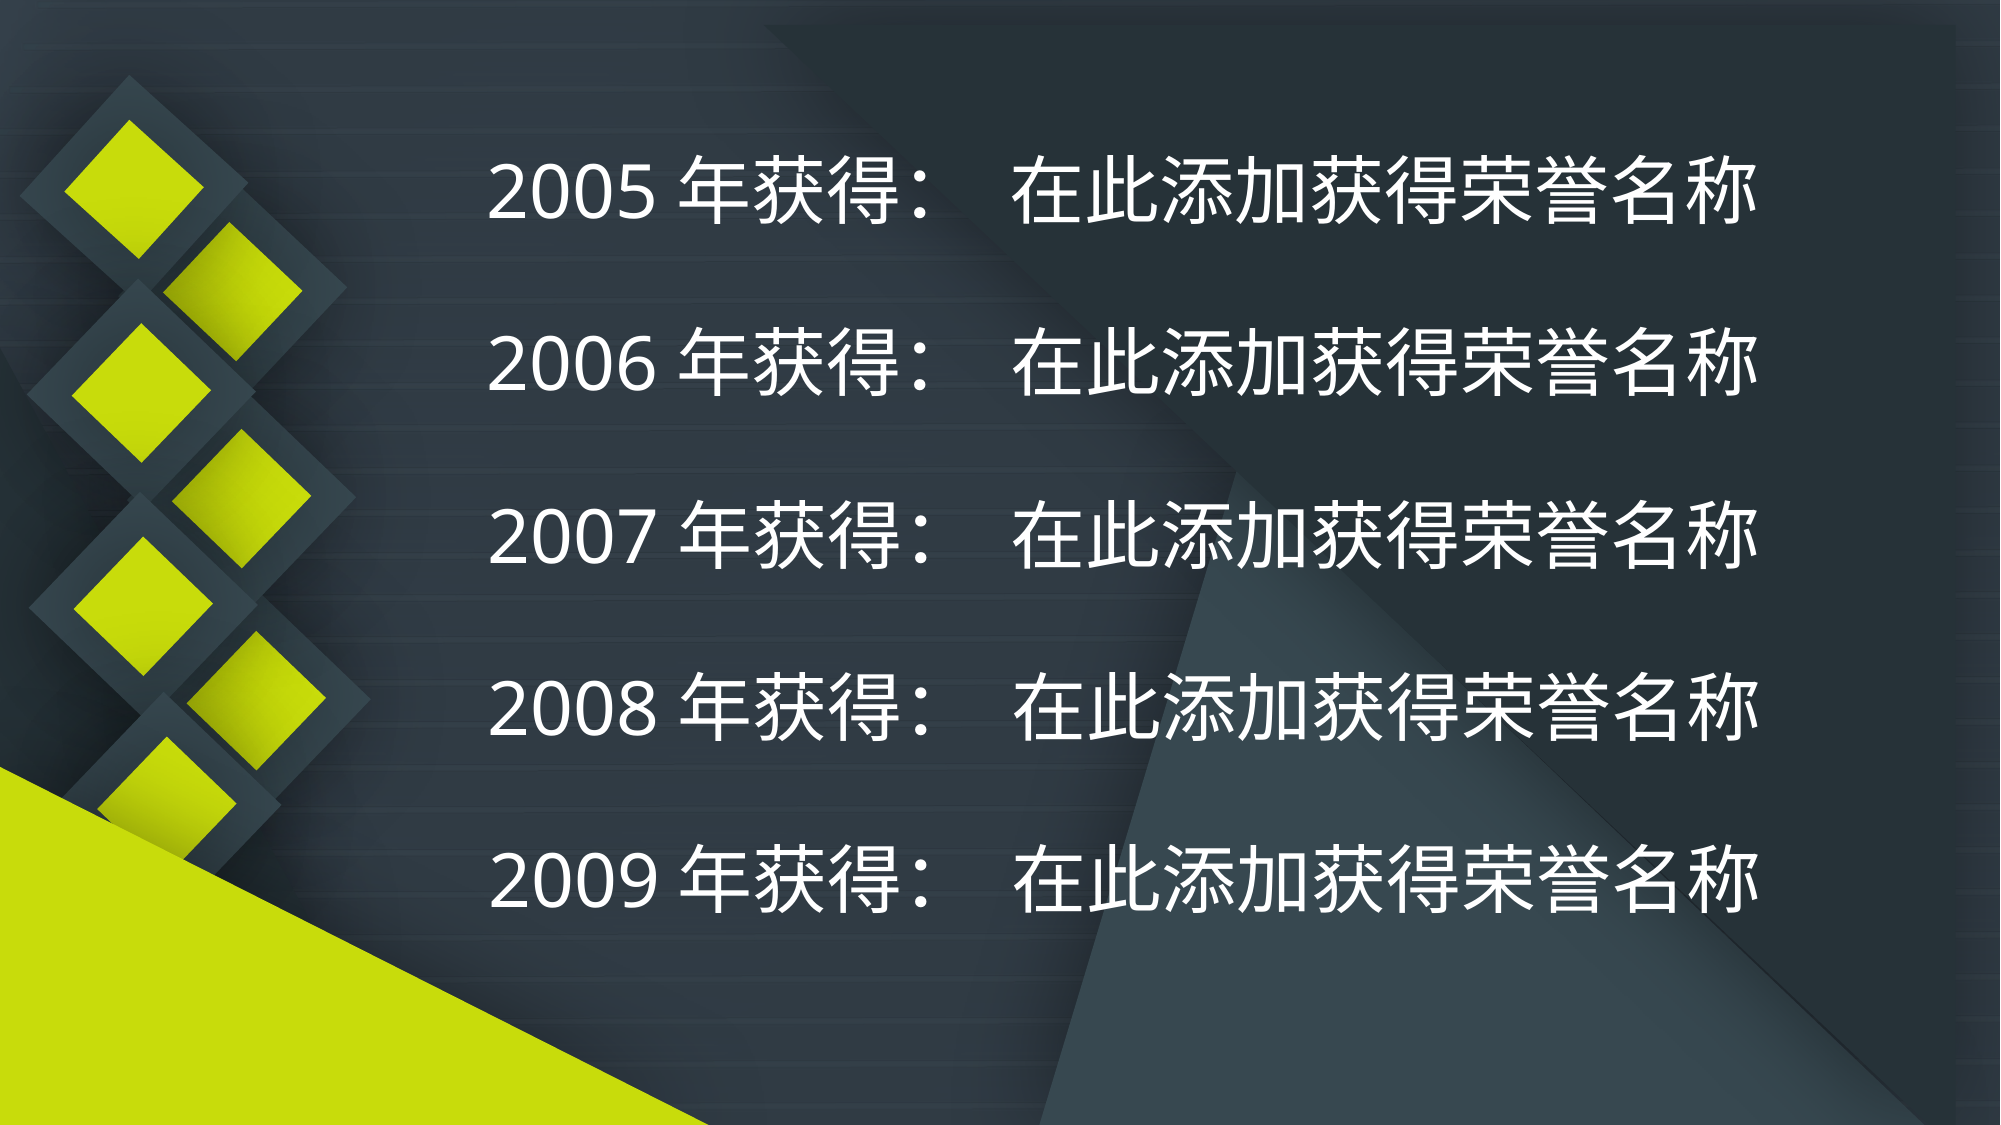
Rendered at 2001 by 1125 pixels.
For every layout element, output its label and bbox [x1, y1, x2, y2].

text_box [150, 211, 315, 372]
picture [0, 0, 2000, 1125]
text_box [52, 108, 216, 270]
text_box [174, 620, 339, 782]
text_box [159, 418, 324, 580]
text_box [85, 725, 249, 887]
text_box [61, 525, 226, 687]
text_box [59, 312, 224, 474]
